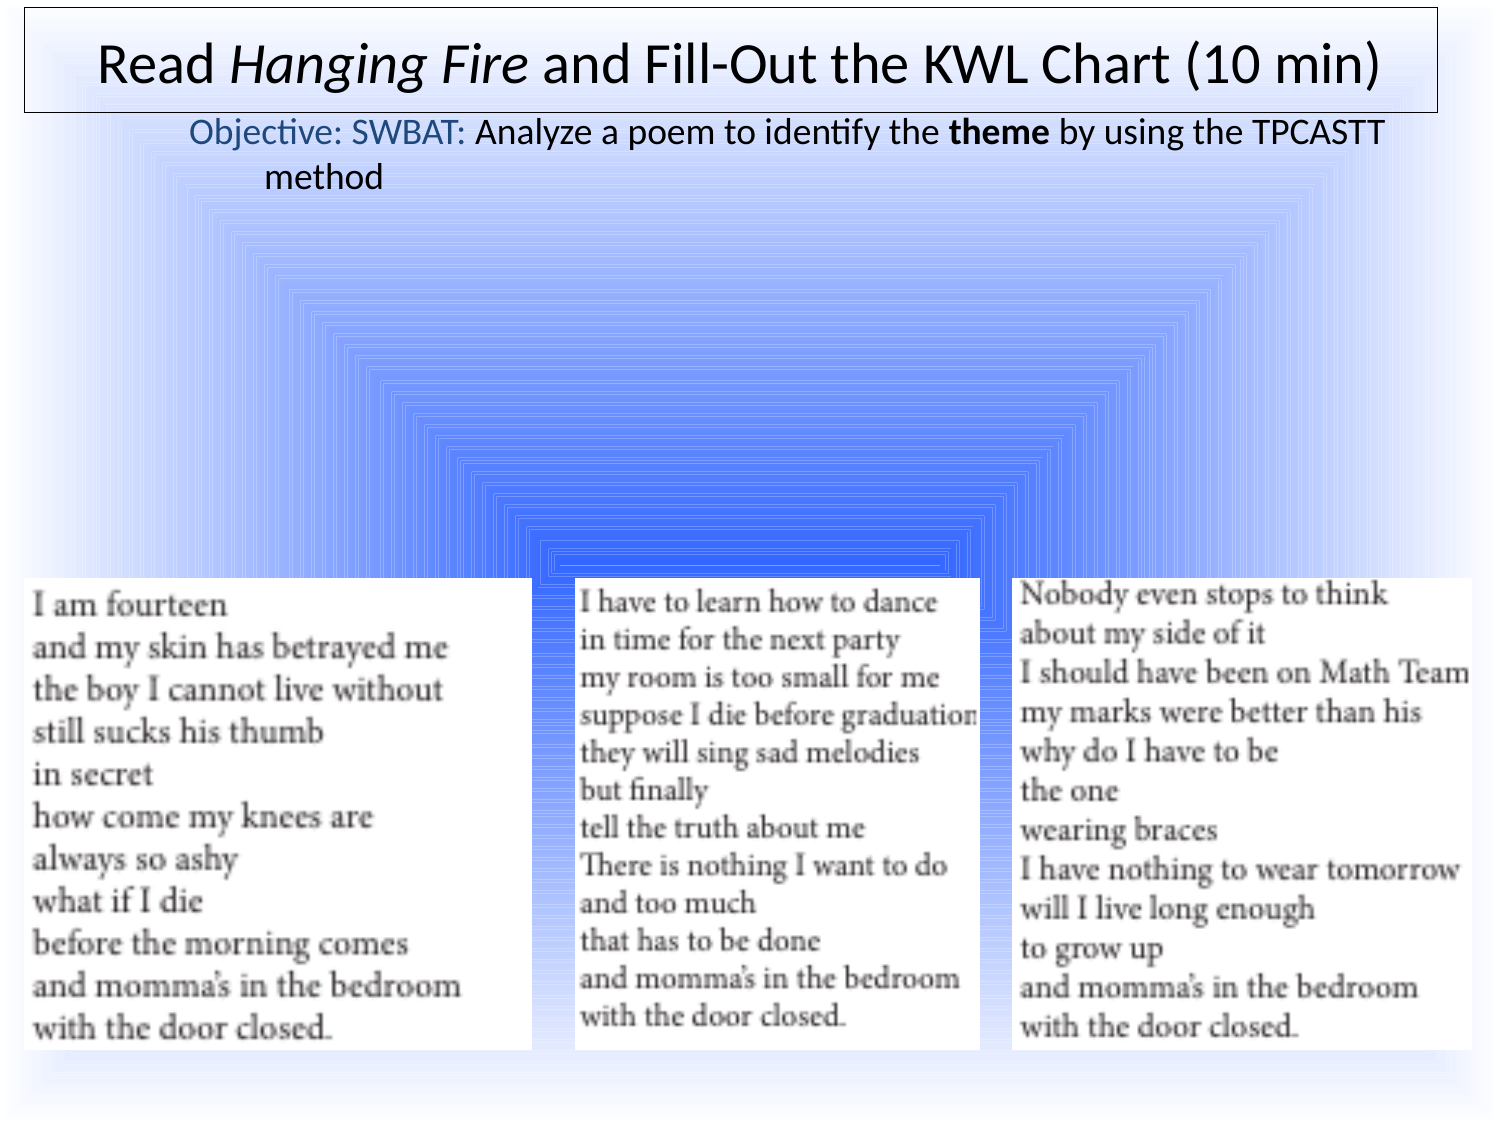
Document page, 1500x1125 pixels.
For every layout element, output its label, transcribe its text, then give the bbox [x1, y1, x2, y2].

picture [1012, 578, 1472, 1051]
picture [574, 578, 980, 1051]
picture [24, 578, 532, 1051]
title Read Hanging Fire and Fill-Out the KWL Chart (10 min) [24, 7, 1438, 113]
text_box Objective: SWBAT: Analyze a poem to identify the theme by using the TPCASTT method [70, 99, 1413, 205]
